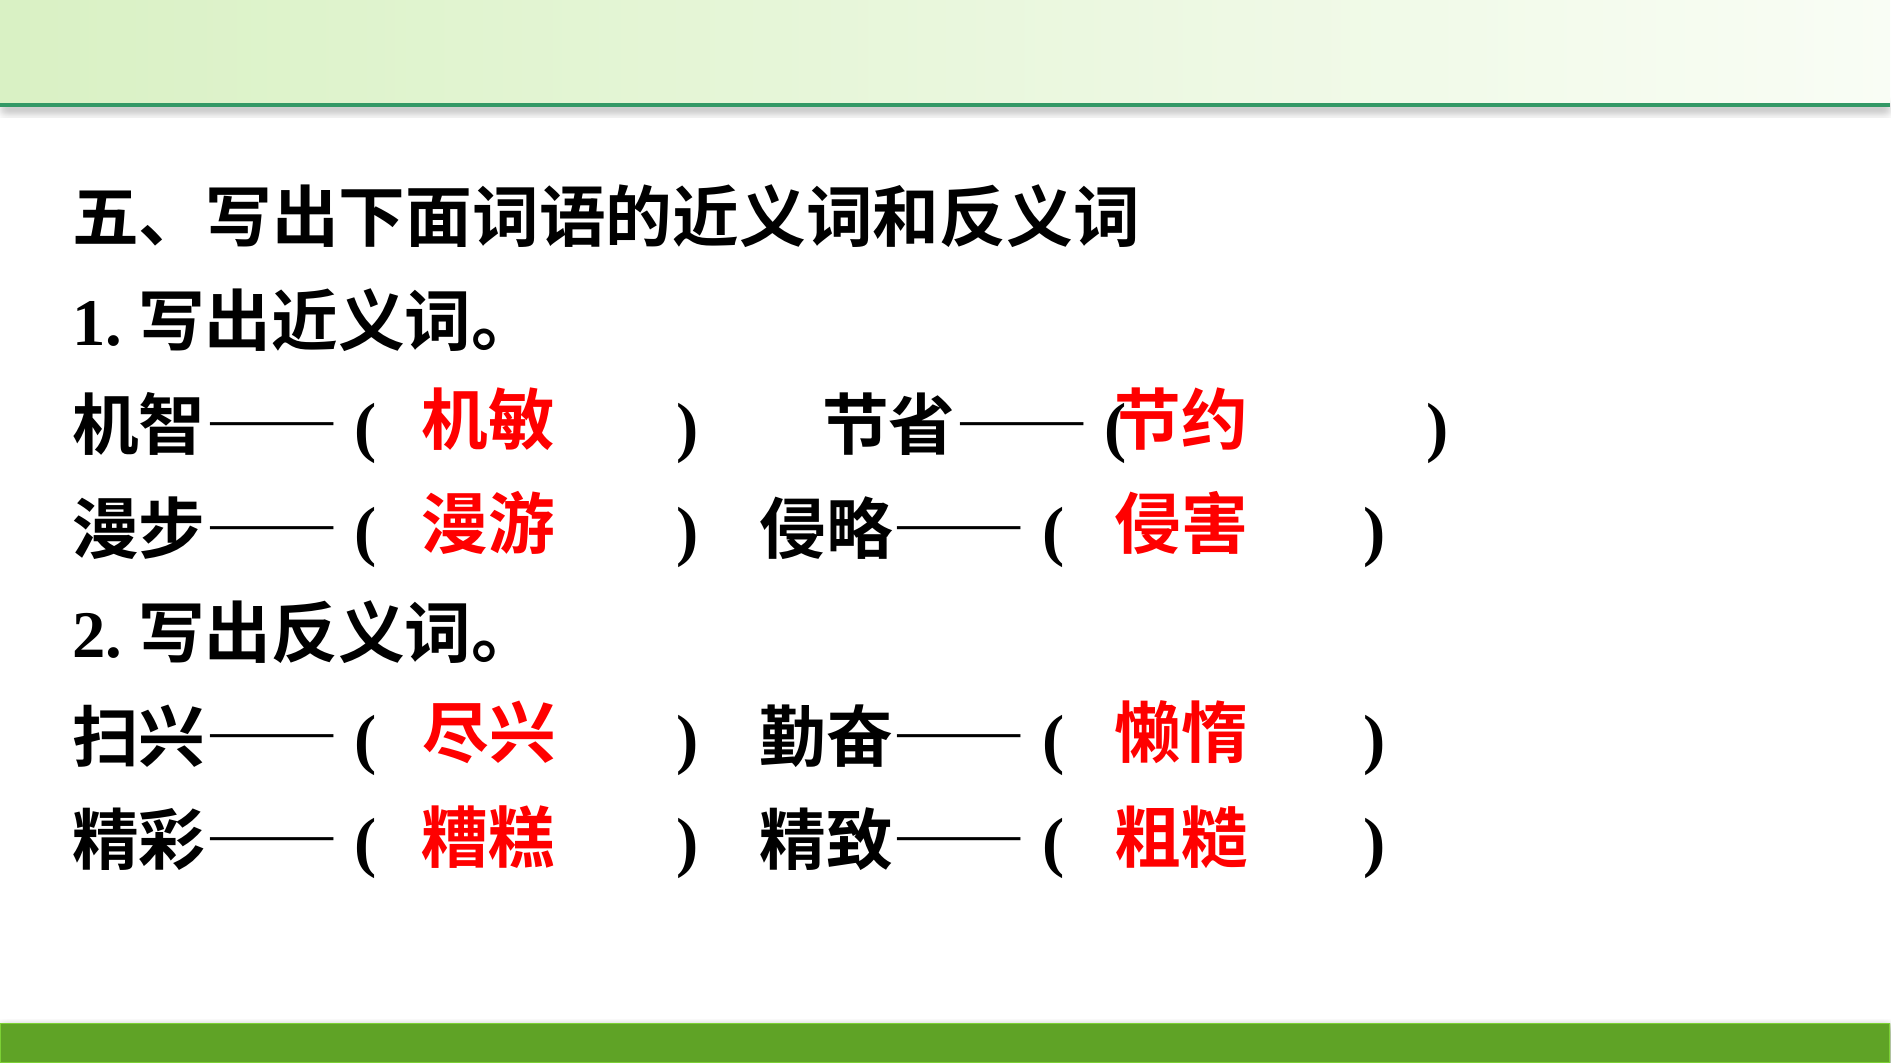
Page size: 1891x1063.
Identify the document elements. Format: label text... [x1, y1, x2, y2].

text_box 侵害 [1099, 474, 1263, 570]
text_box 粗糙 [1099, 788, 1263, 884]
text_box 五、写出下面词语的近义词和反义词 1.写出近义词。 机智——( ) 节省——( ) 漫步——( ) 侵略——( ) 2.写出反义词。 扫兴——( ) 勤奋——( ) 精彩——( ) 精致——( ) [57, 143, 1835, 886]
text_box 机敏 [406, 370, 571, 466]
text_box 节约 [1099, 370, 1263, 466]
text_box 糟糕 [406, 788, 571, 884]
text_box 懒惰 [1099, 683, 1263, 778]
text_box 漫游 [406, 474, 571, 570]
text_box 尽兴 [407, 683, 572, 778]
